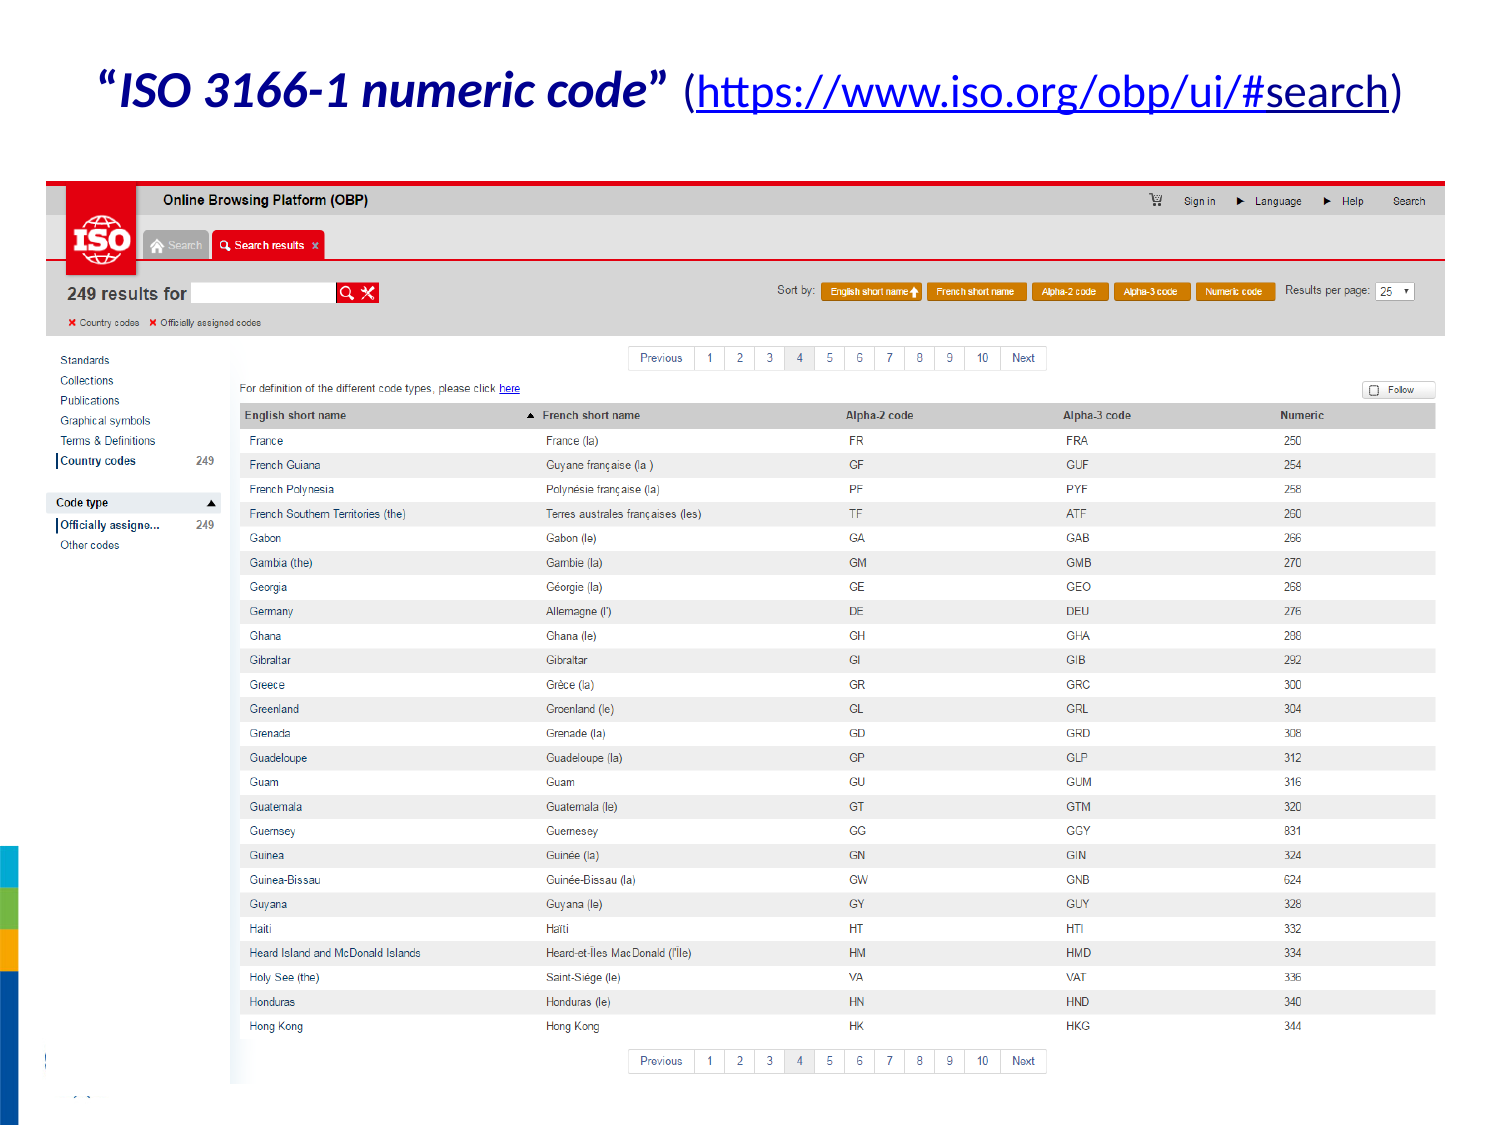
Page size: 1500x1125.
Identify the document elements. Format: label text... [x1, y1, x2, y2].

picture [0, 181, 1446, 1125]
title “ISO 3166-1 numeric code” (https://www.iso.org/obp/ui/#search) [75, 23, 1425, 150]
